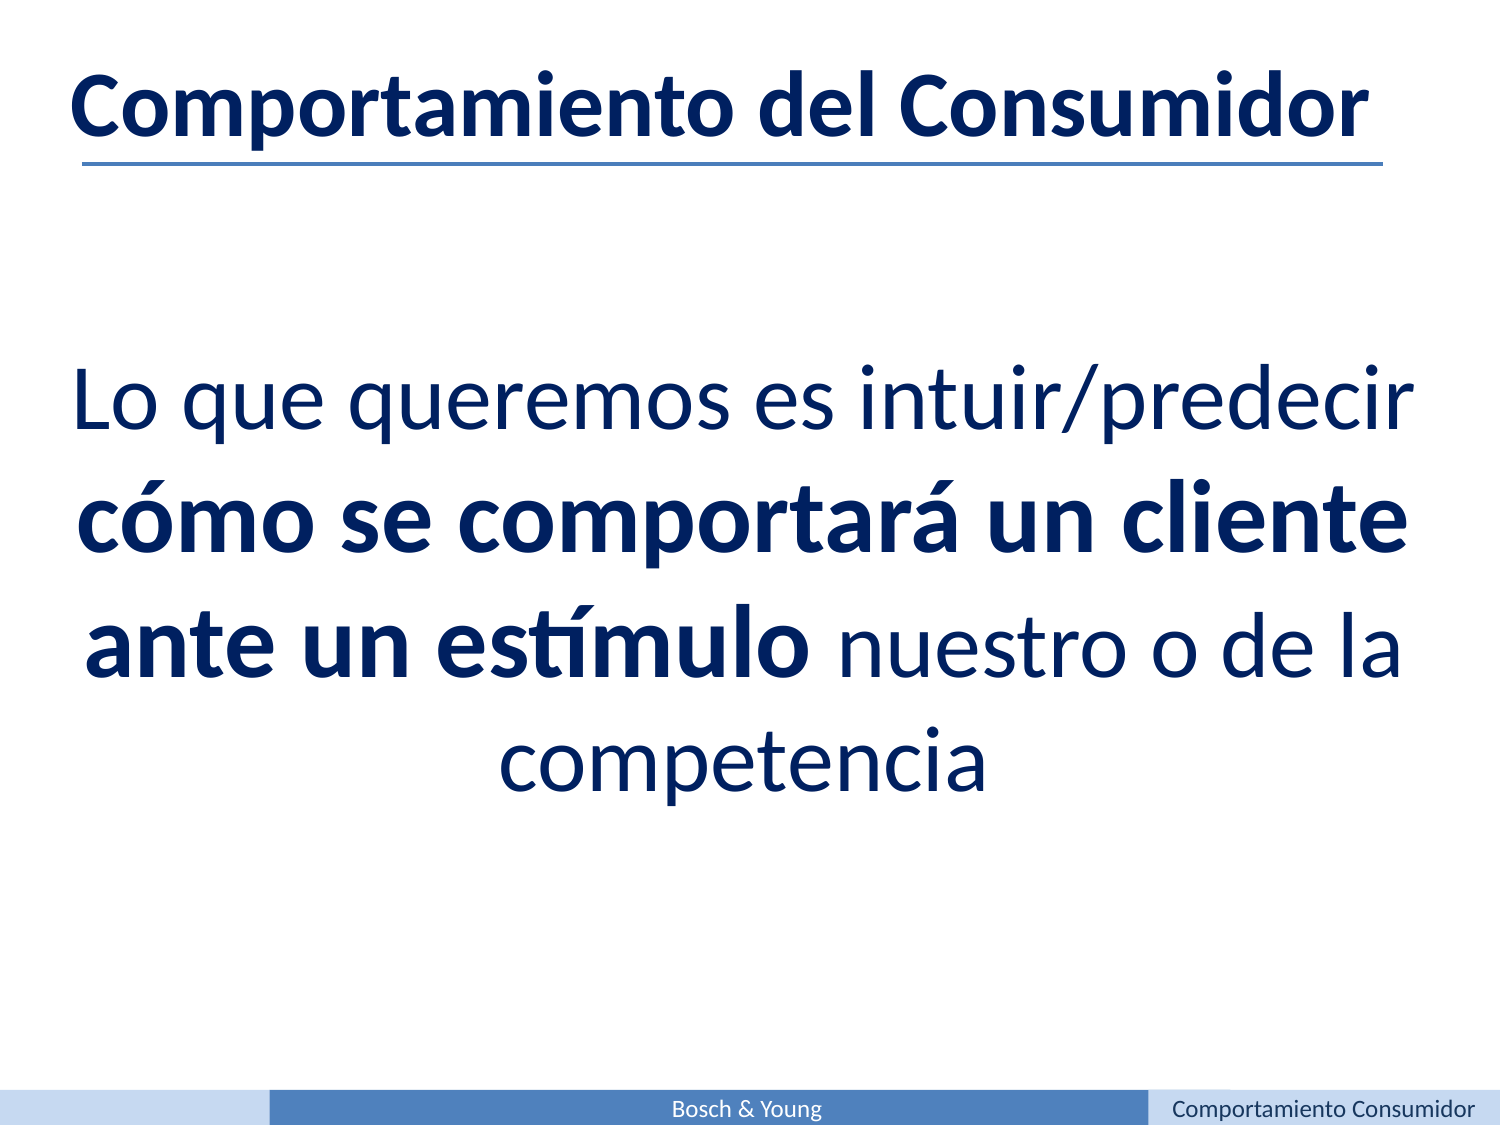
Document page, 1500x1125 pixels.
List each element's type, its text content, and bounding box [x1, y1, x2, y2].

text_box Comportamiento Consumidor [1146, 1088, 1500, 1125]
text_box Comportamiento del Consumidor [35, 35, 1407, 163]
text_box Bosch & Young [272, 1088, 1146, 1125]
text_box [0, 1088, 272, 1125]
text_box Lo que queremos es intuir/predecir cómo se comportará un cliente ante un estímulo nuestro o de la competencia [46, 328, 1442, 818]
